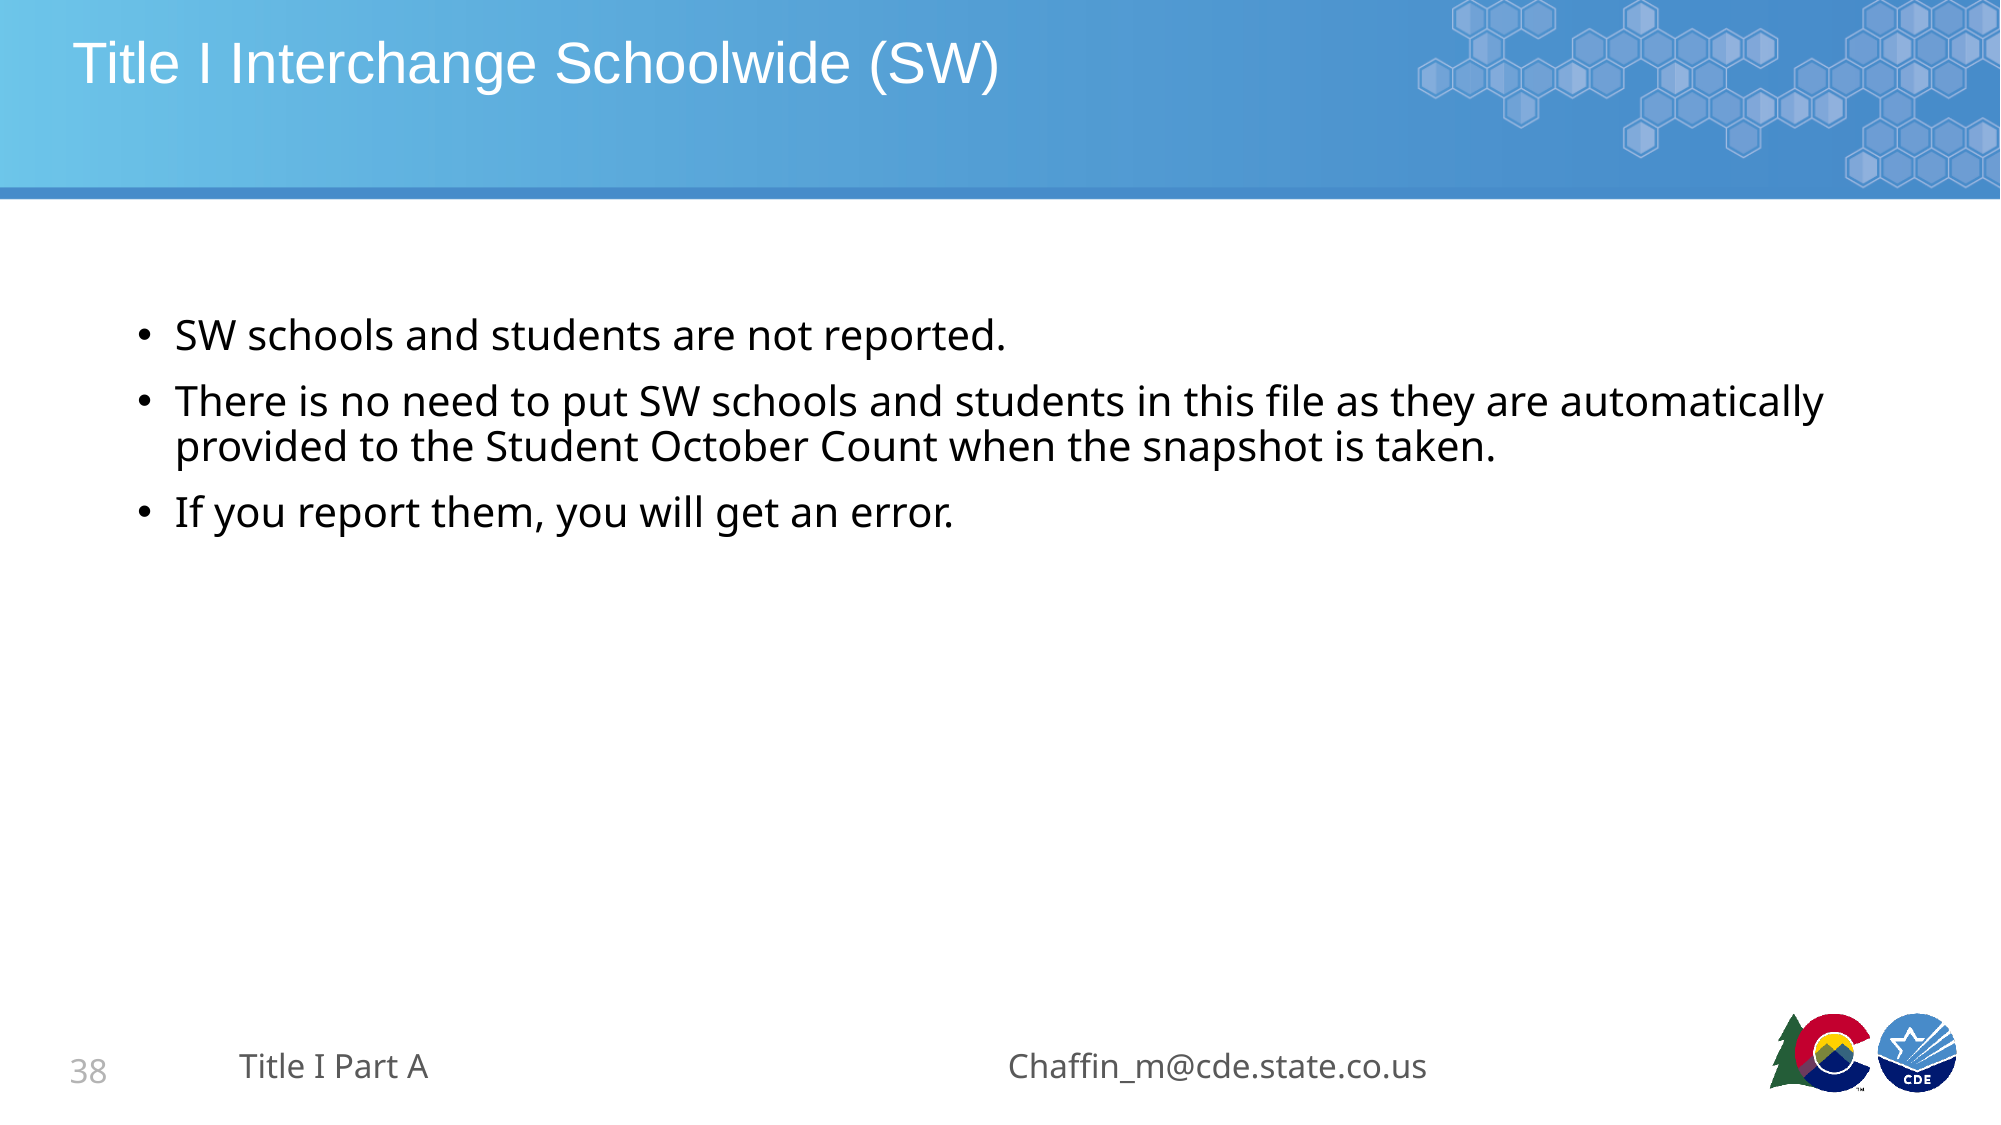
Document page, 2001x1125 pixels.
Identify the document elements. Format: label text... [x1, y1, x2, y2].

list Chaffin_m@cde.state.co.us [992, 1042, 1714, 1103]
slide_number 38 [54, 1042, 191, 1103]
list Title I Part A [224, 1042, 960, 1103]
picture [1768, 1012, 1957, 1093]
list SW schools and students are not reported. There is no need to put SW schools and students in this file as they are automatically provided to the Student October Count when the snapshot is taken. If you report them, you will get an error. [137, 314, 1863, 969]
title Title I Interchange Schoolwide (SW) [72, 33, 1396, 182]
picture [0, 0, 2000, 200]
